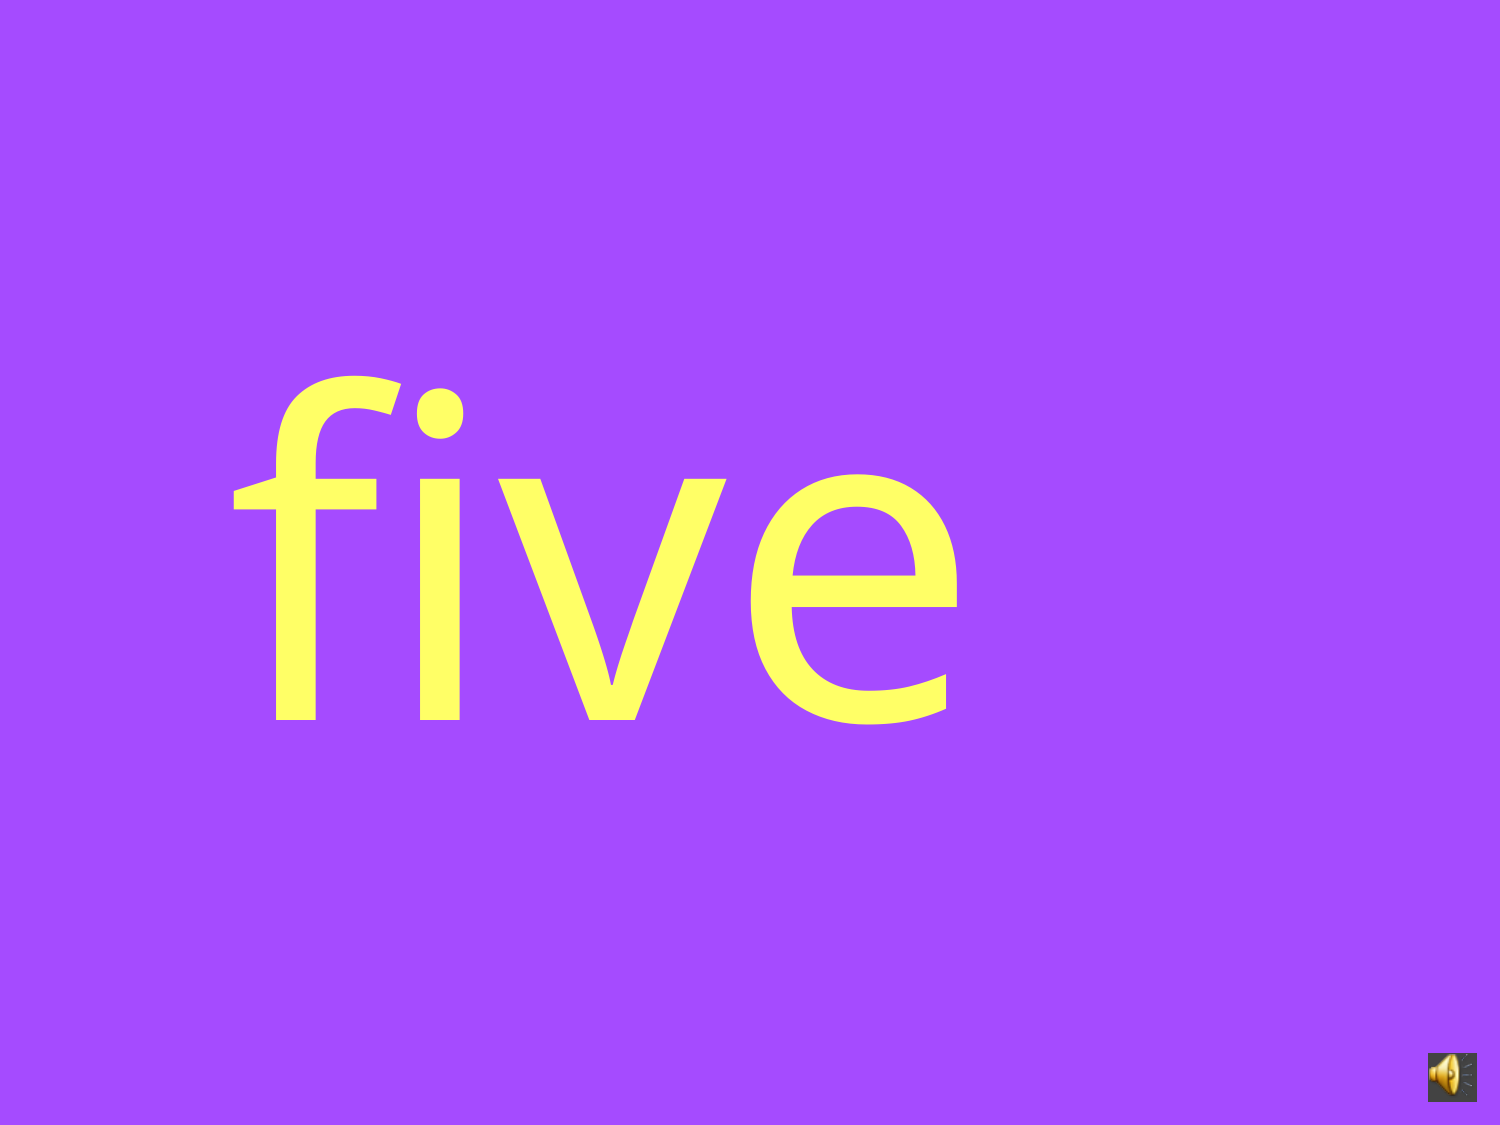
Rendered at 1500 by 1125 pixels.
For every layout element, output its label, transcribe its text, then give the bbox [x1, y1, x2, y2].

picture [1427, 1052, 1478, 1103]
subtitle five [212, 262, 1450, 763]
